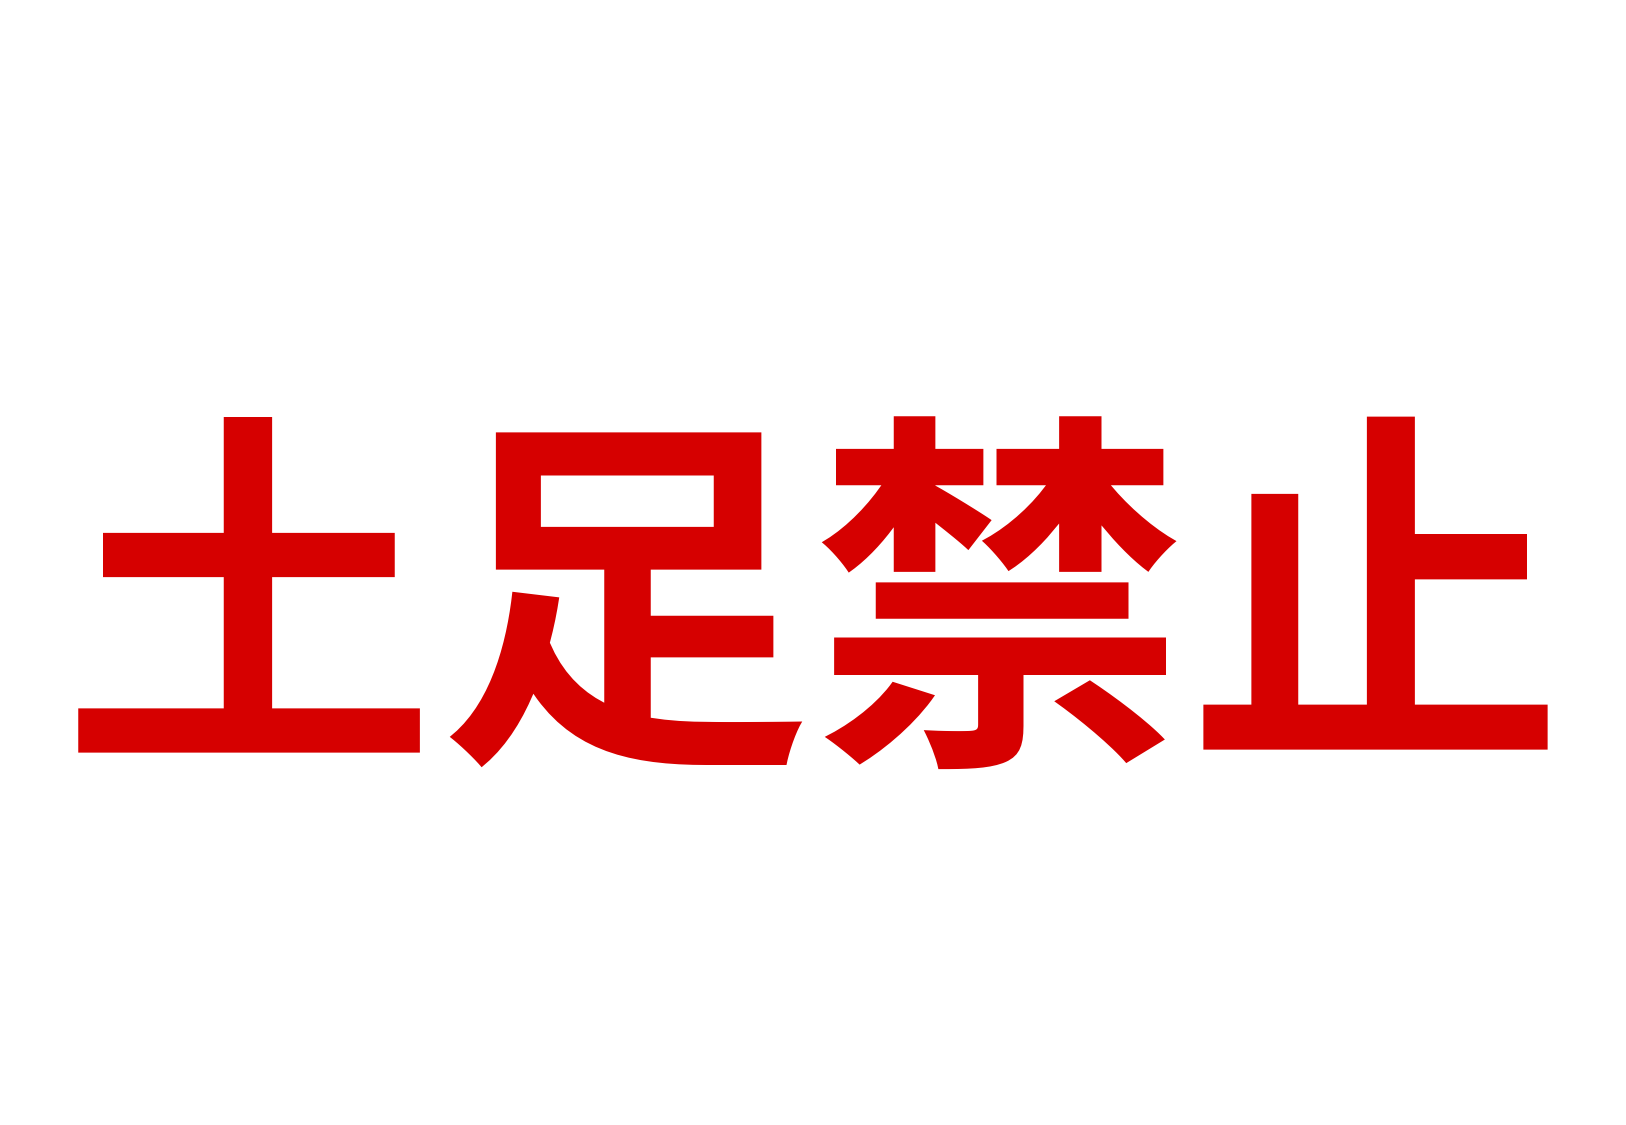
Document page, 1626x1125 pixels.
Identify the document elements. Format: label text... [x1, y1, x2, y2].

text_box 土足禁止 [0, 353, 1625, 818]
